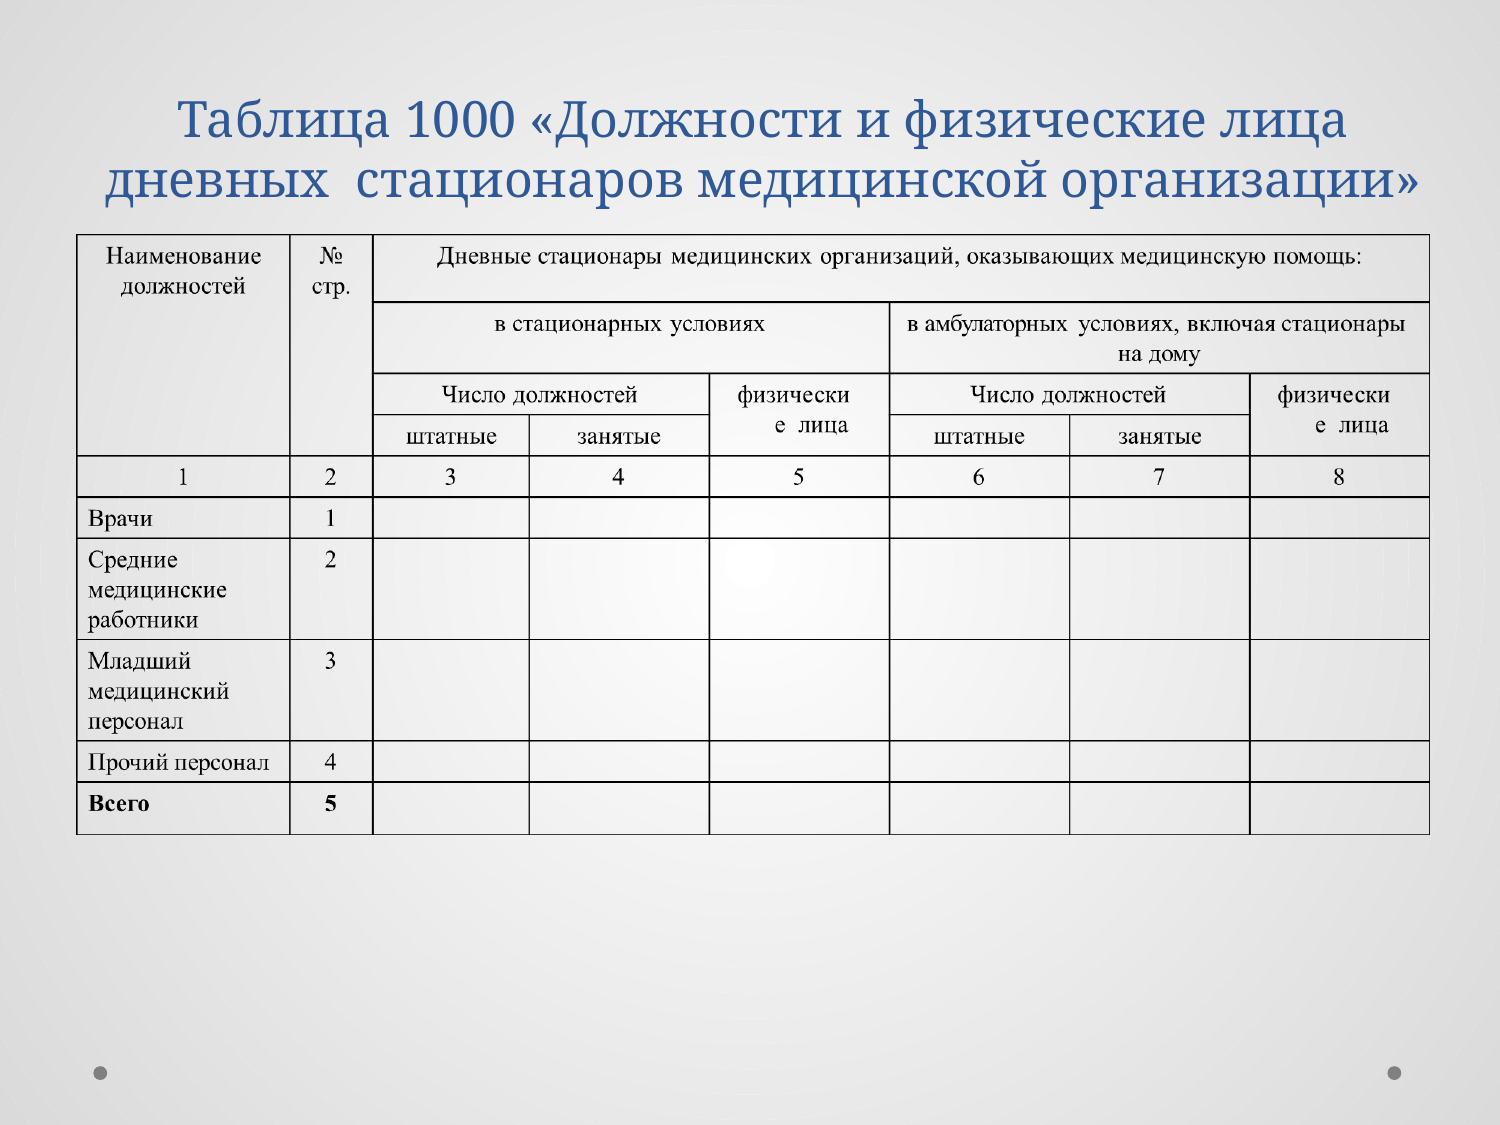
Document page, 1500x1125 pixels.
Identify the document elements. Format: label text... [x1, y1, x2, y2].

title Таблица 1000 «Должности и физические лица дневных стационаров медицинской организации» [88, 66, 1439, 216]
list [76, 231, 1430, 835]
